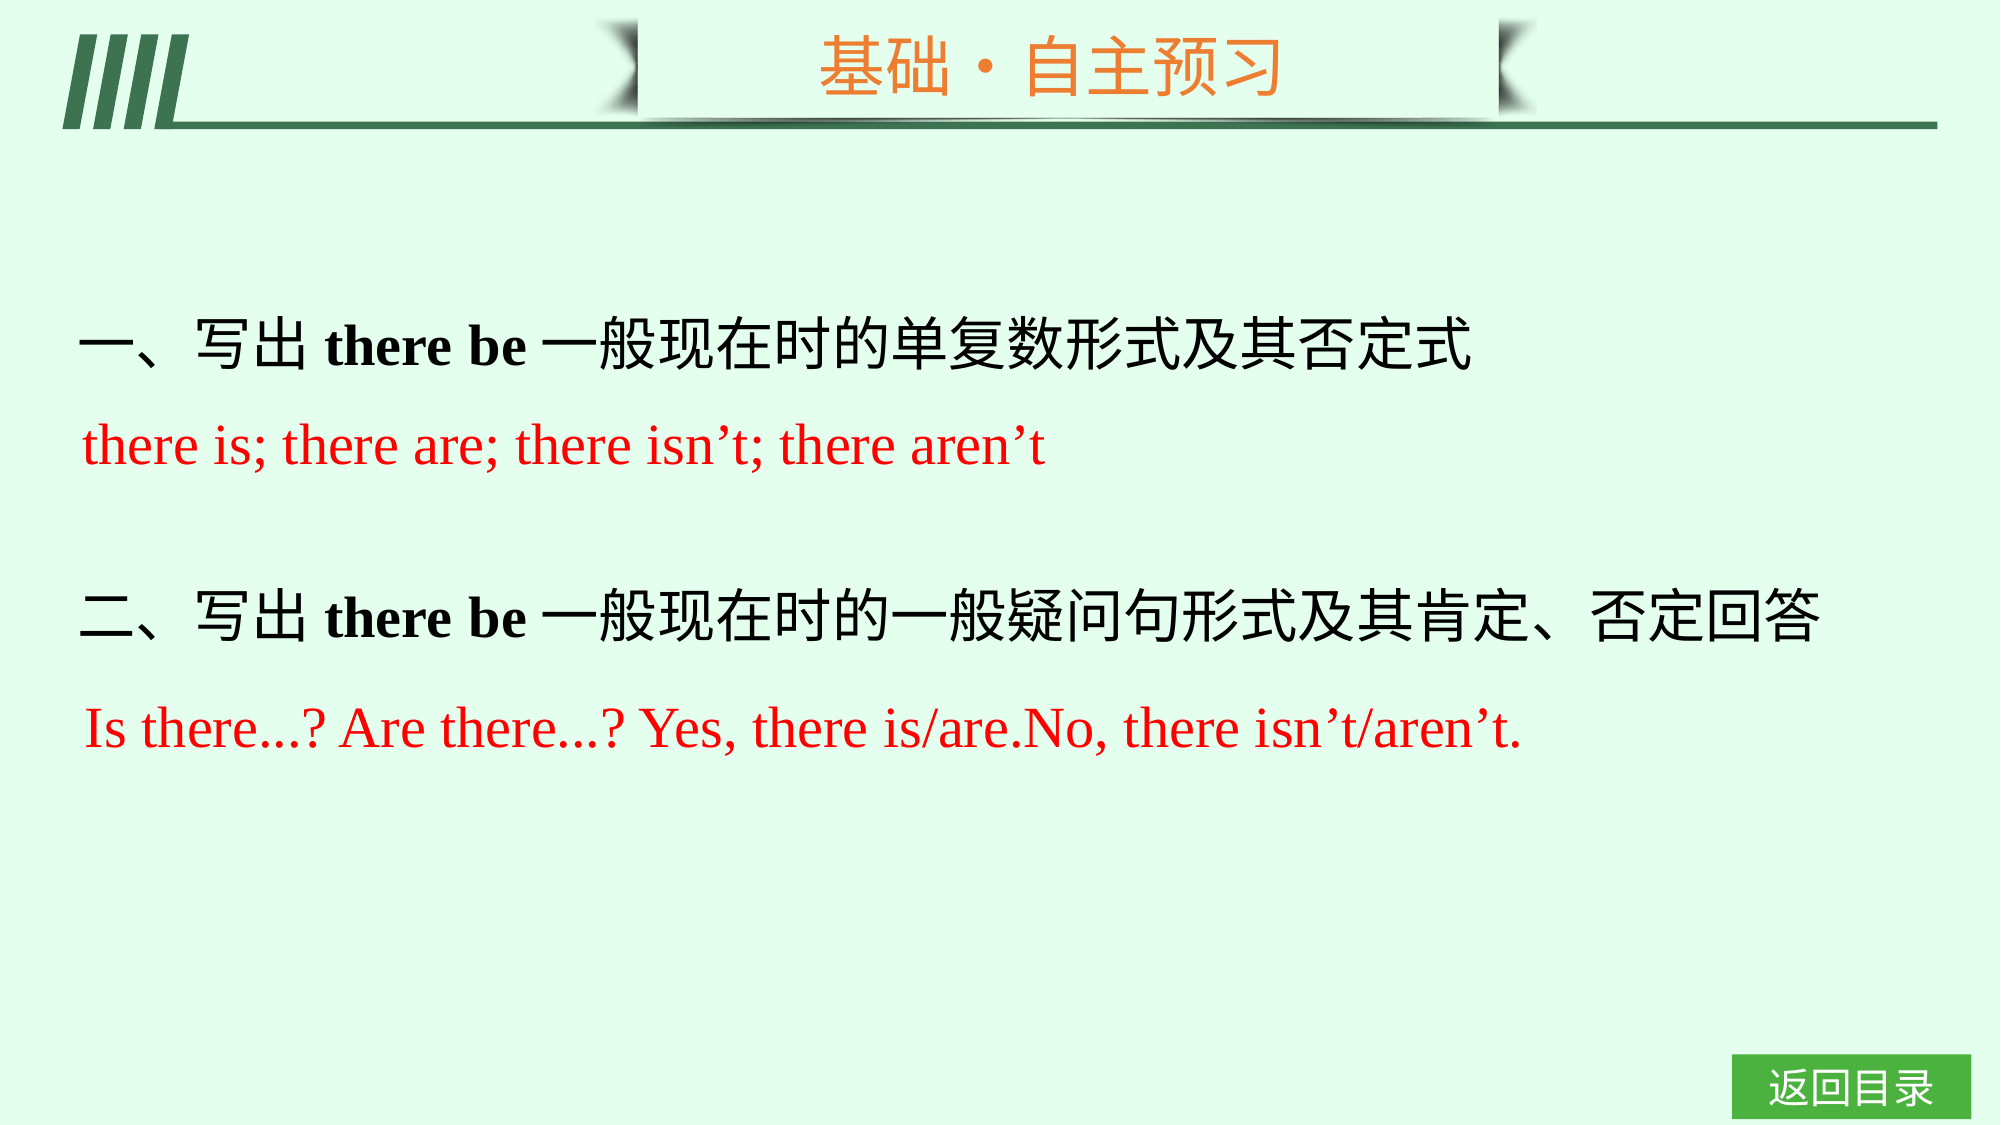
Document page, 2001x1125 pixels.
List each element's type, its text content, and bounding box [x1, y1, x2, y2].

text_box 一、写出there be一般现在时的单复数形式及其否定式 二、写出there be一般现在时的一般疑问句形式及其肯定、否定回答 [62, 278, 1938, 657]
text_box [594, 16, 1537, 127]
text_box there is; there are; there isn’t; there aren’t [67, 378, 1076, 484]
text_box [62, 34, 1938, 130]
text_box Is there...? Are there...? Yes, there is/are.No, there isn’t/aren’t. [70, 661, 1554, 767]
